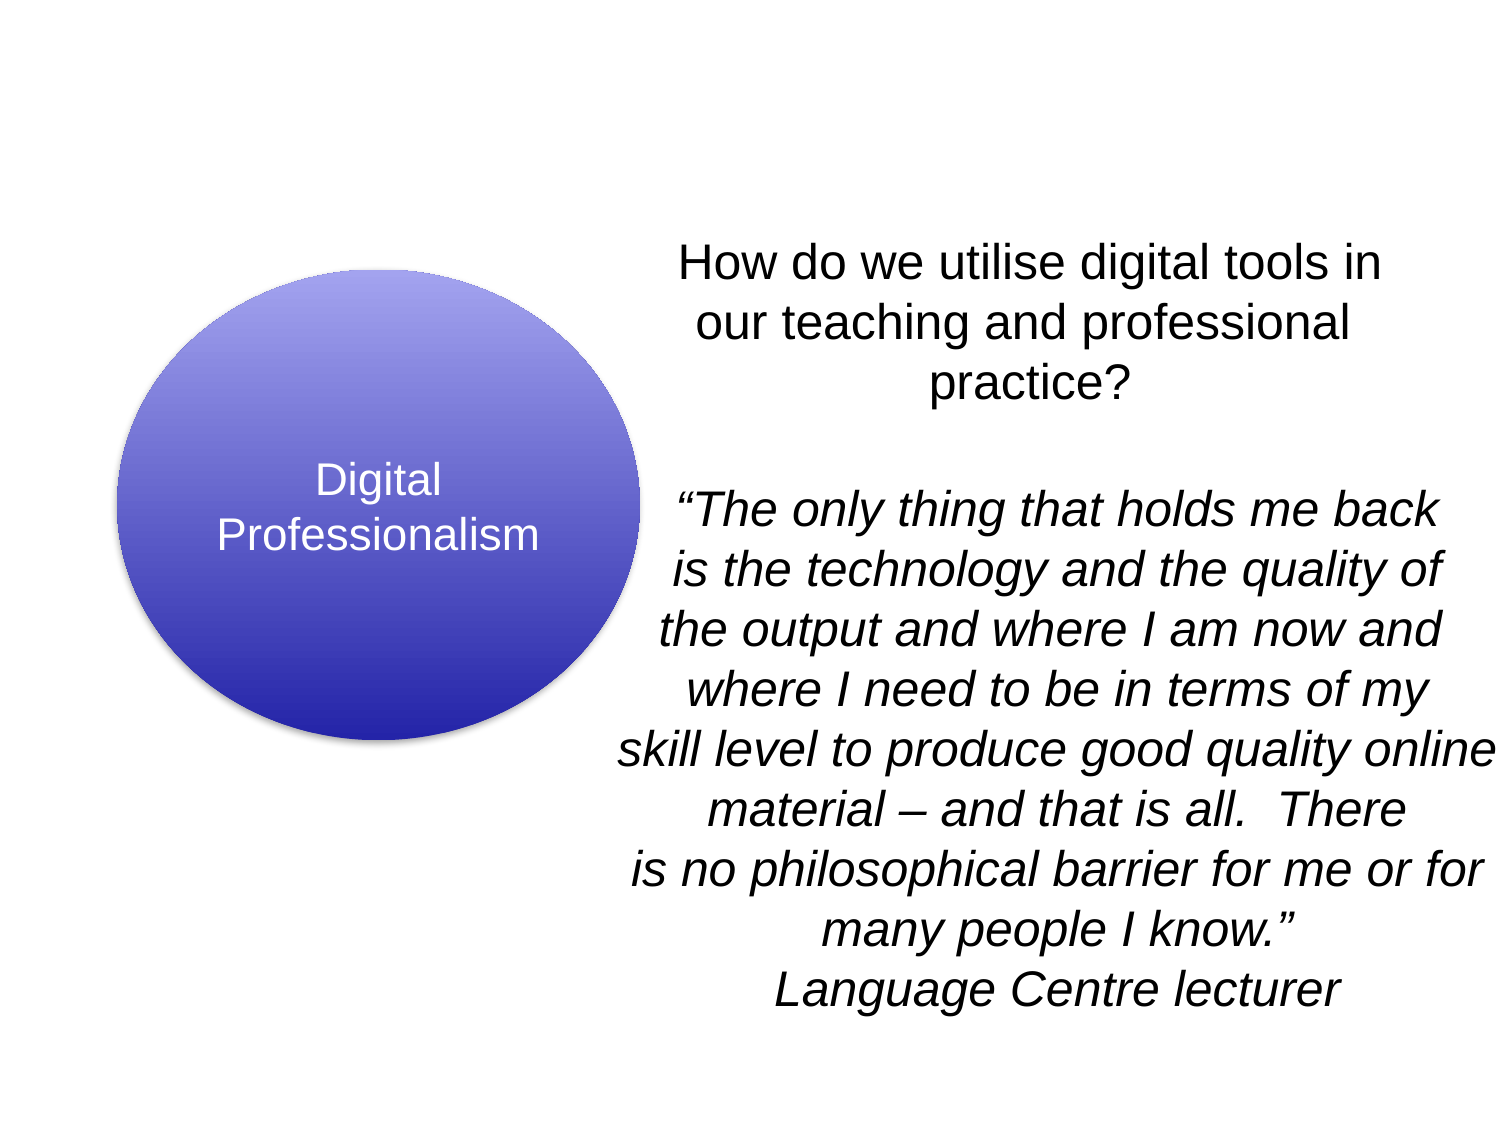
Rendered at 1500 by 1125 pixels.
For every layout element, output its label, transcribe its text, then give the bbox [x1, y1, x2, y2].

text_box Digital Professionalism [117, 269, 637, 741]
text_box How do we utilise digital tools in our teaching and professional practice? [662, 222, 1398, 418]
text_box “The only thing that holds me back is the technology and the quality of the output and where I am now and where I need to be in terms of my skill level to produce good quality online material – and that is all. There is no philosophical barrier for me or for many people I know.” Language Centre lecturer [602, 468, 1500, 1024]
